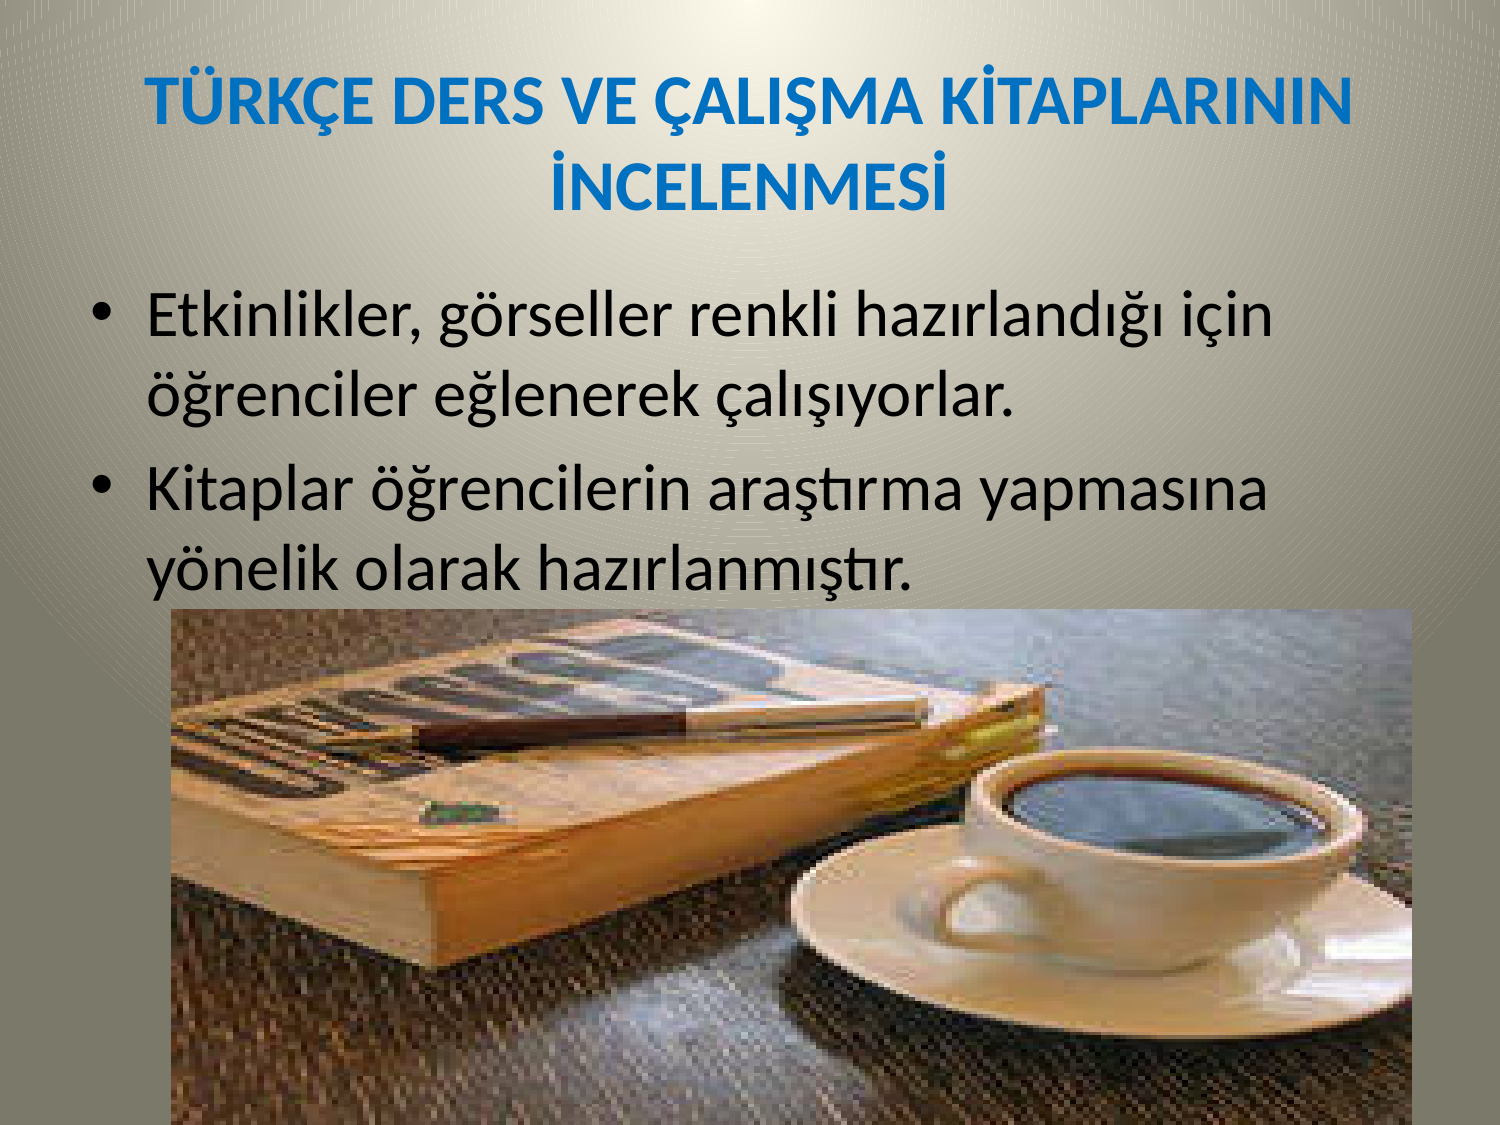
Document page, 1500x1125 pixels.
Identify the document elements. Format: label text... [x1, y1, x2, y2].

list Etkinlikler, görseller renkli hazırlandığı için öğrenciler eğlenerek çalışıyorlar. Kitaplar öğrencilerin araştırma yapmasına yönelik olarak hazırlanmıştır. [75, 262, 1425, 1005]
picture [170, 609, 1412, 1125]
title TÜRKÇE DERS VE ÇALIŞMA KİTAPLARININ İNCELENMESİ [75, 45, 1425, 233]
